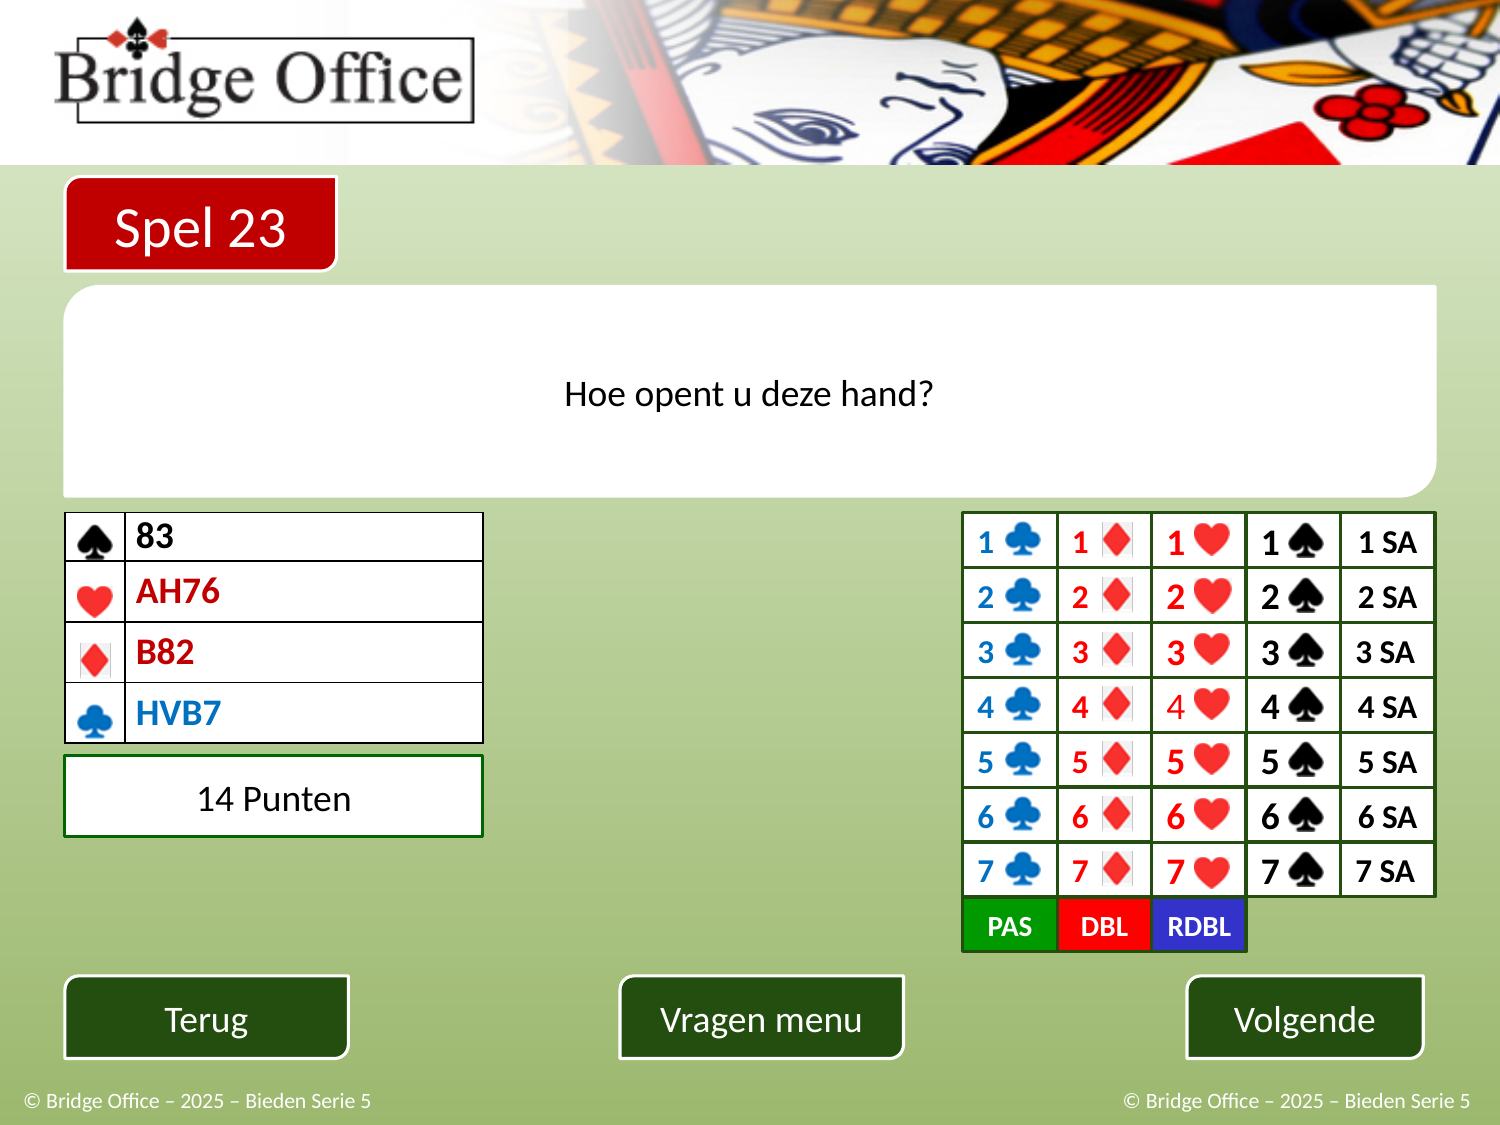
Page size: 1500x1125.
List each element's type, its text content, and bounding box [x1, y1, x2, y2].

text_box 7 SA [1339, 844, 1437, 898]
picture [1099, 851, 1135, 887]
picture [1099, 522, 1135, 558]
picture [1004, 576, 1041, 613]
text_box RDBL [1153, 898, 1248, 953]
picture [1288, 796, 1324, 833]
text_box 7 [1150, 841, 1245, 898]
picture [1193, 688, 1230, 721]
text_box 3 [961, 621, 1056, 676]
picture [1288, 521, 1325, 558]
text_box 7 [1056, 841, 1150, 898]
text_box 6 [1245, 786, 1339, 841]
text_box 3 [1150, 621, 1245, 676]
text_box 7 [961, 841, 1056, 896]
picture [1288, 686, 1324, 723]
picture [1193, 523, 1230, 556]
text_box 3 SA [1339, 621, 1437, 676]
text_box 3 [1245, 621, 1339, 676]
picture [1288, 576, 1324, 613]
table_cell HVB7 [126, 683, 482, 742]
text_box 3 [1056, 621, 1150, 676]
picture [1004, 521, 1041, 558]
text_box 5 [1059, 734, 1153, 786]
picture [1099, 686, 1135, 723]
picture [77, 524, 113, 561]
text_box 1 [1059, 511, 1153, 569]
text_box 6 [1056, 786, 1150, 841]
text_box 1 SA [1342, 511, 1437, 569]
text_box Hoe opent u deze hand? [63, 284, 1437, 498]
text_box 4 SA [1339, 676, 1437, 734]
text_box 1 [961, 511, 1059, 569]
text_box DBL [1059, 898, 1153, 953]
text_box 6 [961, 786, 1056, 841]
picture [77, 643, 113, 679]
picture [1099, 631, 1135, 668]
text_box 2 [1056, 569, 1153, 621]
text_box 4 [1245, 676, 1339, 734]
text_box 2 SA [1339, 569, 1437, 621]
text_box 5 [961, 734, 1059, 786]
text_box Vragen menu [618, 974, 906, 1061]
table_cell B82 [126, 623, 482, 682]
picture [1099, 577, 1135, 613]
text_box 5 [1153, 734, 1248, 786]
text_box Terug [63, 974, 350, 1061]
table_cell [66, 562, 124, 621]
text_box 4 [1150, 676, 1245, 734]
text_box 4 [1059, 676, 1150, 734]
text_box Spel 23 [63, 178, 339, 273]
table_cell [66, 623, 124, 682]
table_header [66, 513, 124, 560]
picture [77, 585, 113, 618]
picture [1004, 631, 1041, 668]
picture [1193, 743, 1230, 776]
text_box 2 [1245, 569, 1339, 621]
picture [1004, 741, 1041, 778]
picture [1288, 741, 1324, 778]
text_box Volgende [1185, 974, 1425, 1061]
text_box 6 SA [1339, 786, 1437, 844]
picture [1193, 578, 1232, 614]
picture [1194, 633, 1230, 666]
picture [1004, 851, 1041, 887]
text_box 1 [1245, 511, 1342, 569]
text_box © Bridge Office – 2025 – Bieden Serie 5 [8, 1079, 393, 1121]
picture [1099, 796, 1135, 833]
picture [1193, 798, 1230, 830]
text_box 5 [1248, 734, 1339, 786]
text_box 1 [1153, 511, 1245, 569]
text_box 2 [1153, 569, 1245, 621]
text_box PAS [72, 744, 117, 751]
picture [0, 0, 1500, 166]
picture [1004, 686, 1041, 723]
text_box 4 [961, 676, 1059, 734]
text_box 5 SA [1339, 734, 1437, 786]
picture [77, 703, 113, 740]
table_cell AH76 [126, 562, 482, 621]
picture [1004, 796, 1041, 833]
table_header 83 [126, 513, 482, 560]
text_box 14 Punten [63, 754, 484, 838]
picture [1288, 631, 1324, 668]
picture [1099, 741, 1135, 778]
text_box © Bridge Office – 2025 – Bieden Serie 5 [1107, 1079, 1500, 1121]
text_box 7 [1245, 841, 1339, 898]
text_box PAS [961, 896, 1059, 953]
table_cell [66, 683, 124, 742]
text_box 6 [1150, 786, 1245, 841]
text_box 2 [961, 569, 1056, 621]
picture [1193, 857, 1230, 890]
picture [1288, 851, 1324, 887]
